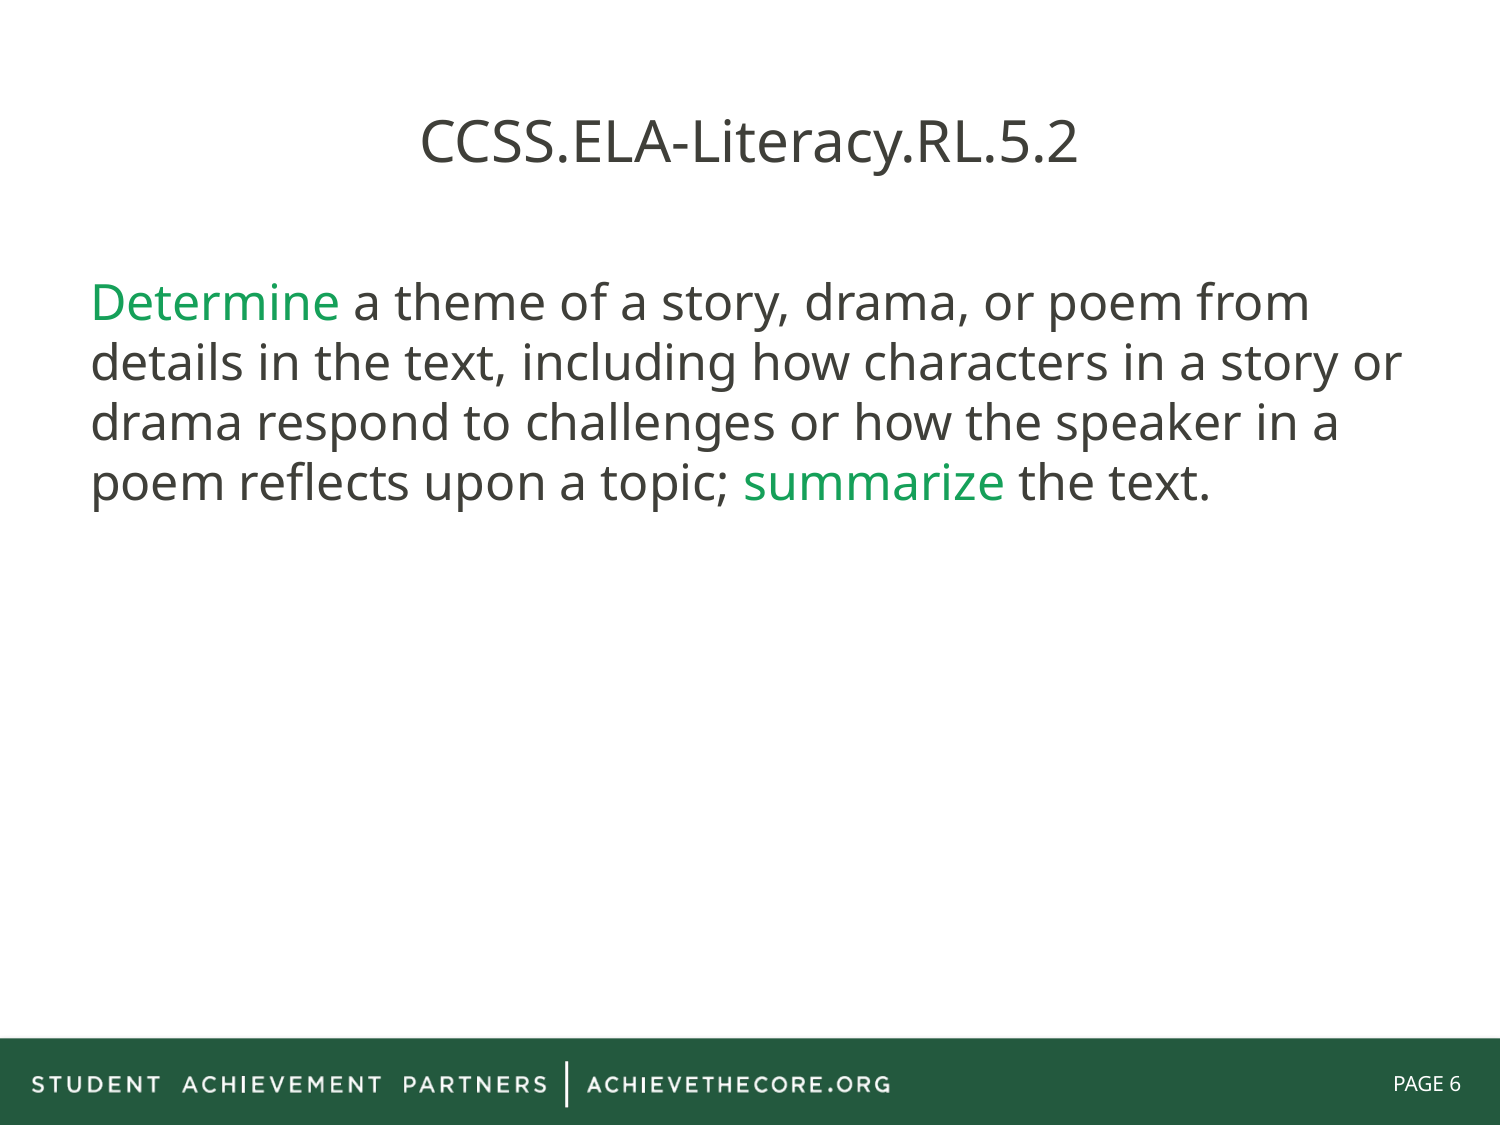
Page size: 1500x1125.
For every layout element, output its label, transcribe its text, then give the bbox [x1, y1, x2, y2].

title CCSS.ELA-Literacy.RL.5.2 [75, 45, 1425, 233]
list Determine a theme of a story, drama, or poem from details in the text, including how characters in a story or drama respond to challenges or how the speaker in a poem reflects upon a topic; summarize the text. [75, 262, 1425, 1005]
